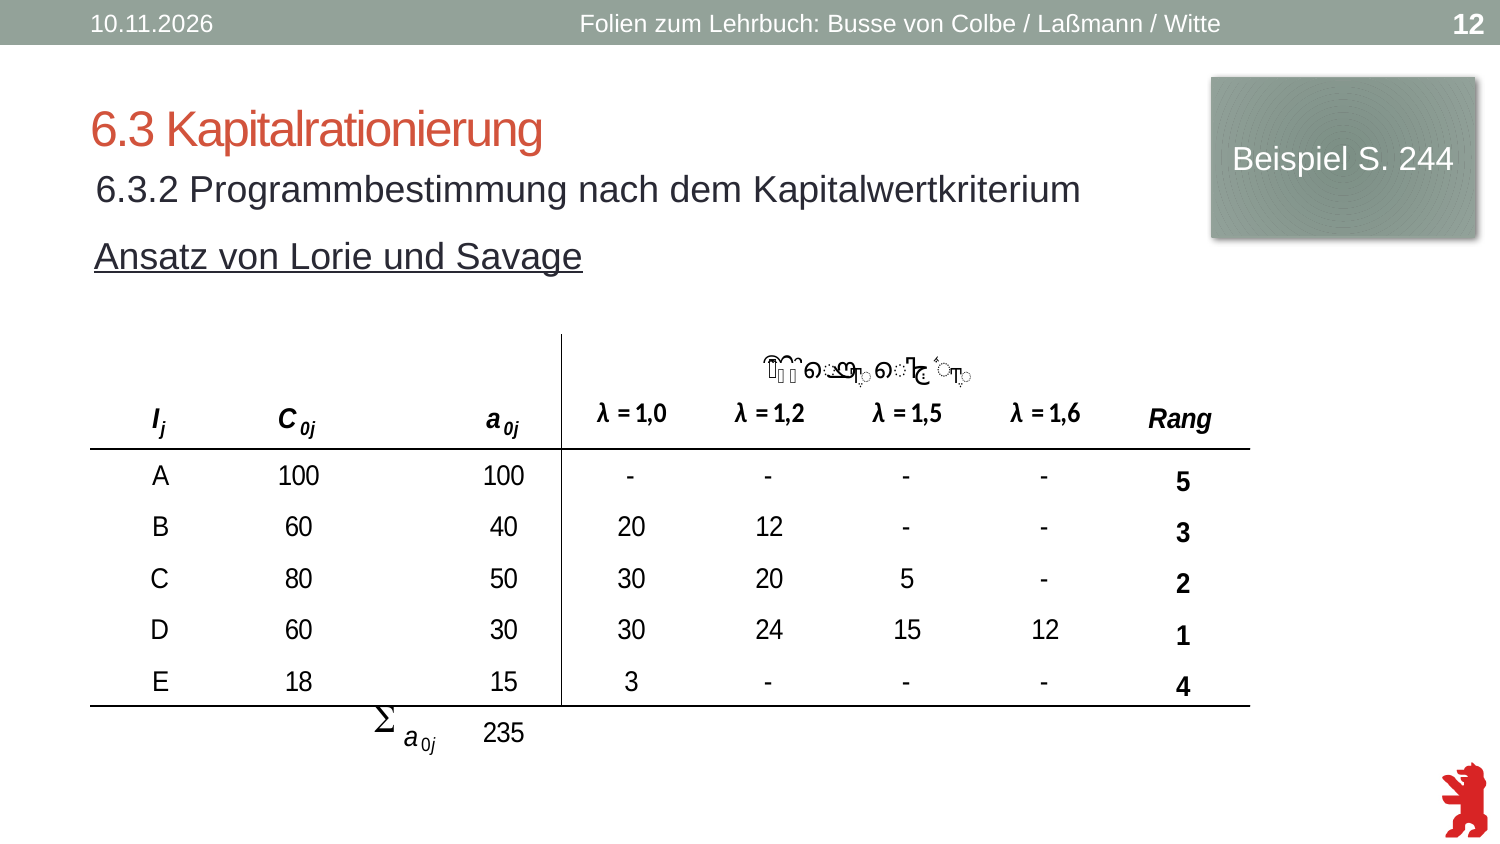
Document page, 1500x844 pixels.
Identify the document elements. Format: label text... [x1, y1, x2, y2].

text_box Beispiel S. 244 [1211, 77, 1475, 238]
title 6.3 Kapitalrationierung [75, 65, 1425, 188]
footer Folien zum Lehrbuch: Busse von Colbe / Laßmann / Witte [562, 2, 1238, 43]
picture [1434, 760, 1500, 844]
text_box 6.3.2 Programmbestimmung nach dem Kapitalwertkriterium [80, 157, 1097, 217]
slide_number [75, 2, 550, 43]
text_box Ansatz von Lorie und Savage [79, 224, 598, 284]
slide_number 12 [1325, 2, 1500, 43]
picture [89, 333, 1253, 761]
